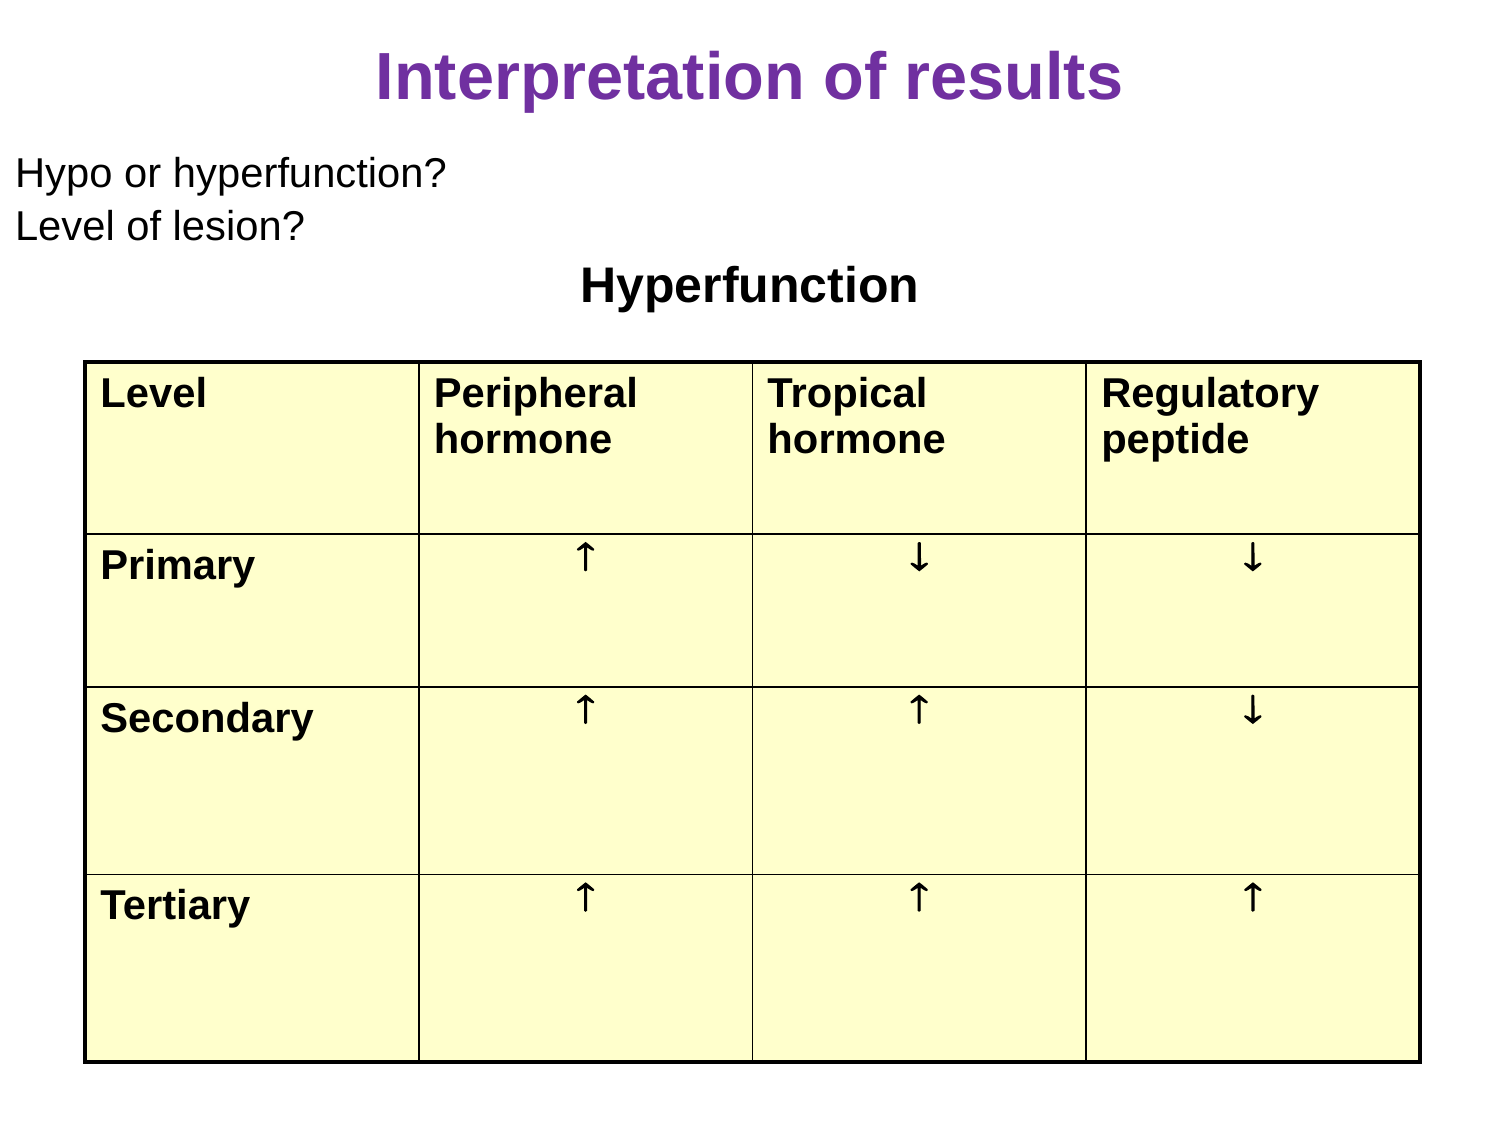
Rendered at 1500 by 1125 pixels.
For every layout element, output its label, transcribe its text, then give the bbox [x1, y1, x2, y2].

table_header Level [87, 364, 418, 533]
table_cell  [1087, 875, 1418, 1060]
table_header Tropical hormone [753, 364, 1085, 533]
table_cell  [753, 688, 1085, 874]
table_cell  [753, 535, 1085, 686]
title Interpretation of results [0, 0, 1500, 143]
table_cell  [753, 875, 1085, 1060]
table_cell  [420, 875, 752, 1060]
table_cell  [420, 688, 752, 874]
table_header Regulatory peptide [1087, 364, 1418, 533]
table_cell  [420, 535, 752, 686]
list Hypo or hyperfunction? Level of lesion? Hyperfunction [0, 143, 1500, 332]
table_header Peripheral hormone [420, 364, 752, 533]
table_cell  [1087, 535, 1418, 686]
table_cell Tertiary [87, 875, 418, 1060]
table_cell Primary [87, 535, 418, 686]
table_cell Secondary [87, 688, 418, 874]
table_cell  [1087, 688, 1418, 874]
